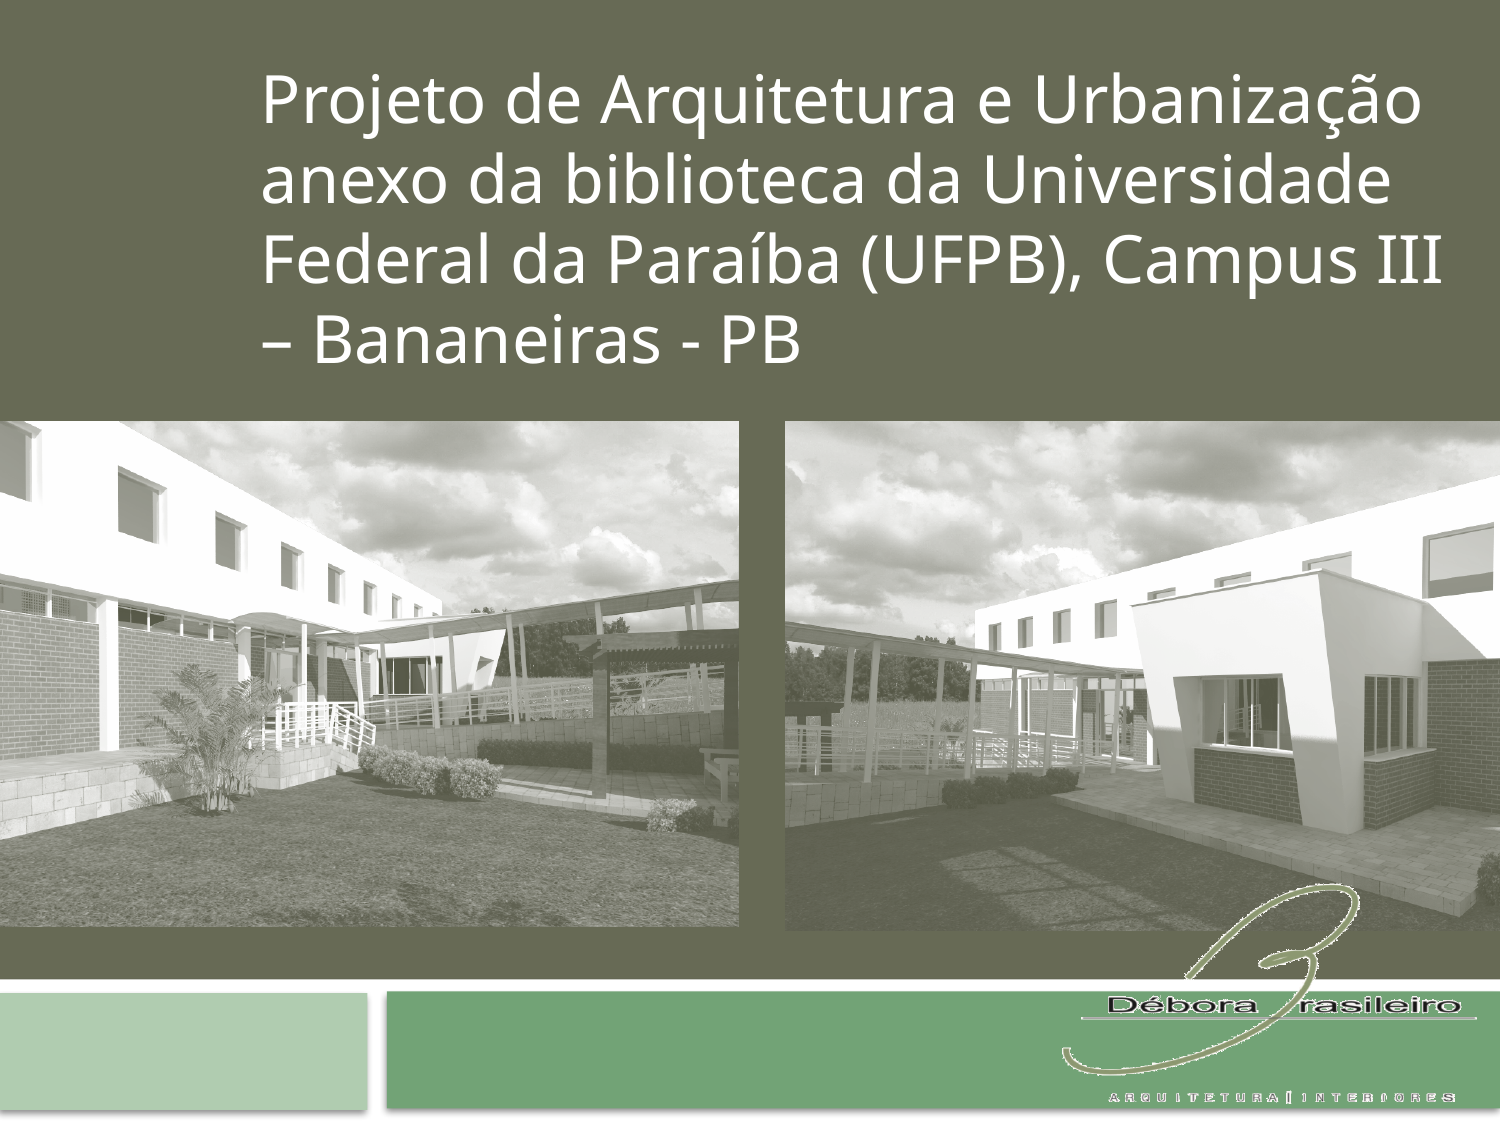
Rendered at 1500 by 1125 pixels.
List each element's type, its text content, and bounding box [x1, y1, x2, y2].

picture [784, 421, 1500, 1125]
picture [0, 421, 739, 927]
text_box Projeto de Arquitetura e Urbanização anexo da biblioteca da Universidade Federal da Paraíba (UFPB), Campus III – Bananeiras - PB [246, 0, 1500, 434]
